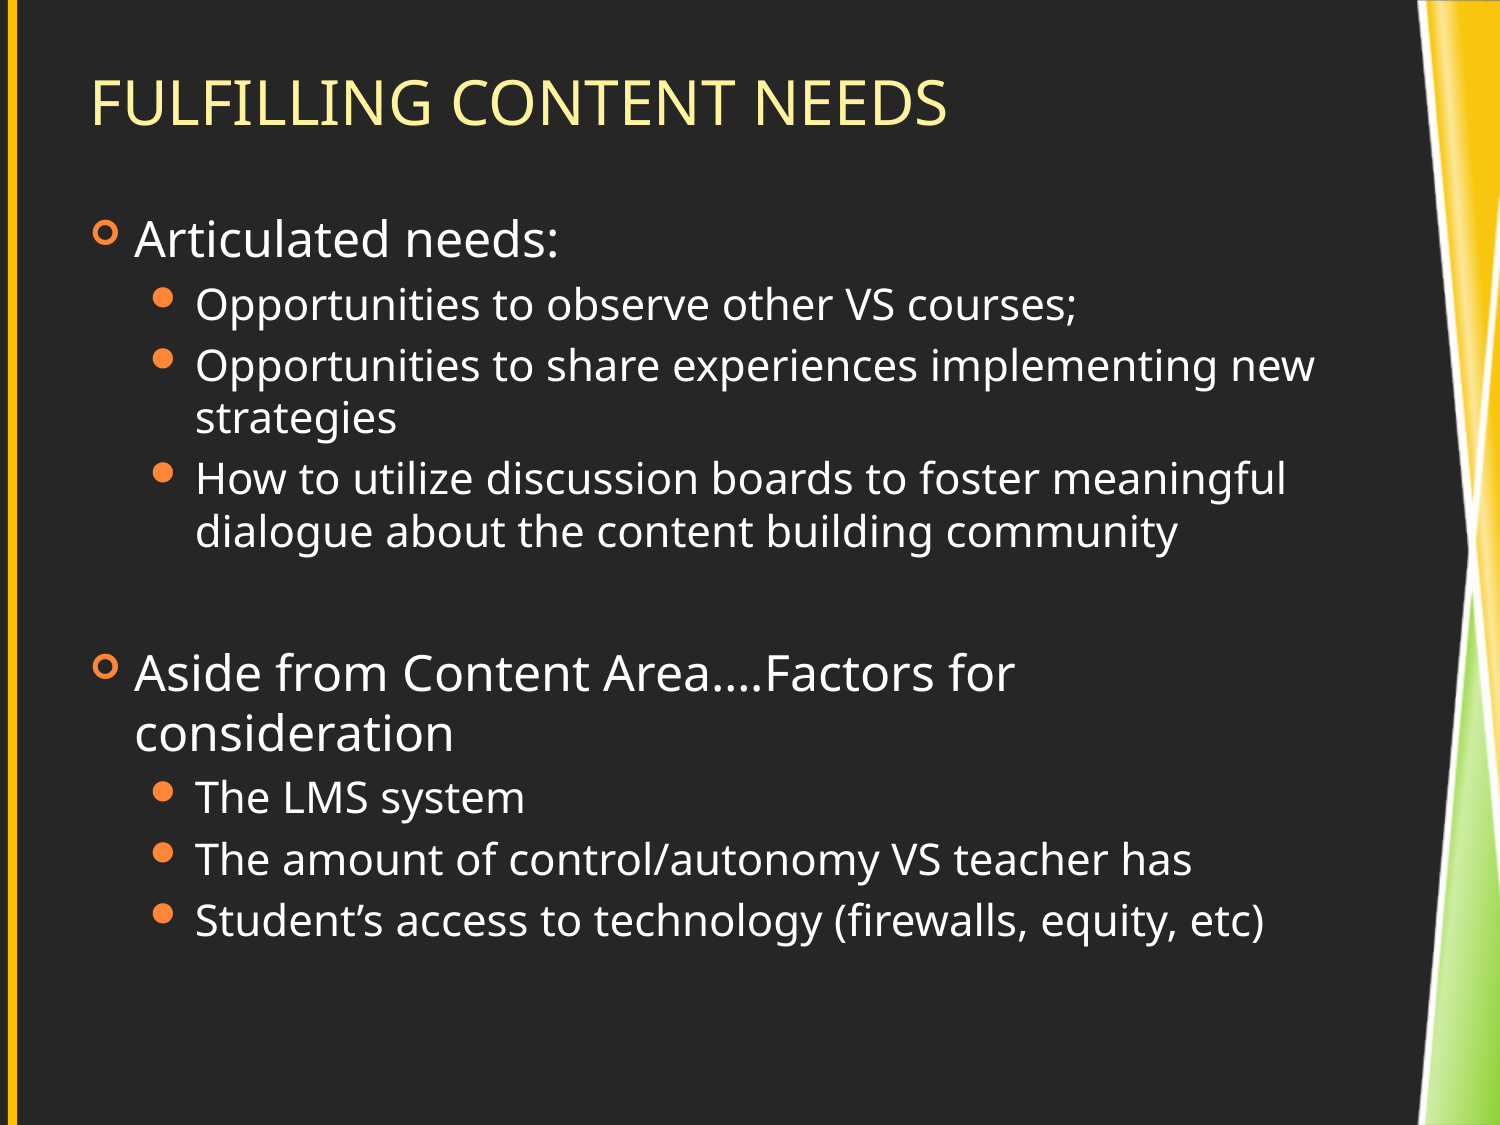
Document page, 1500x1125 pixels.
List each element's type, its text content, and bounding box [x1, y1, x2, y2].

title Fulfilling Content Needs [75, 24, 1300, 145]
picture [1418, 1, 1500, 1124]
list Articulated needs: Opportunities to observe other VS courses; Opportunities to share experiences implementing new strategies How to utilize discussion boards to foster meaningful dialogue about the content building community Aside from Content Area….Factors for consideration The LMS system The amount of control/autonomy VS teacher has Student’s access to technology (firewalls, equity, etc) [75, 200, 1361, 1062]
